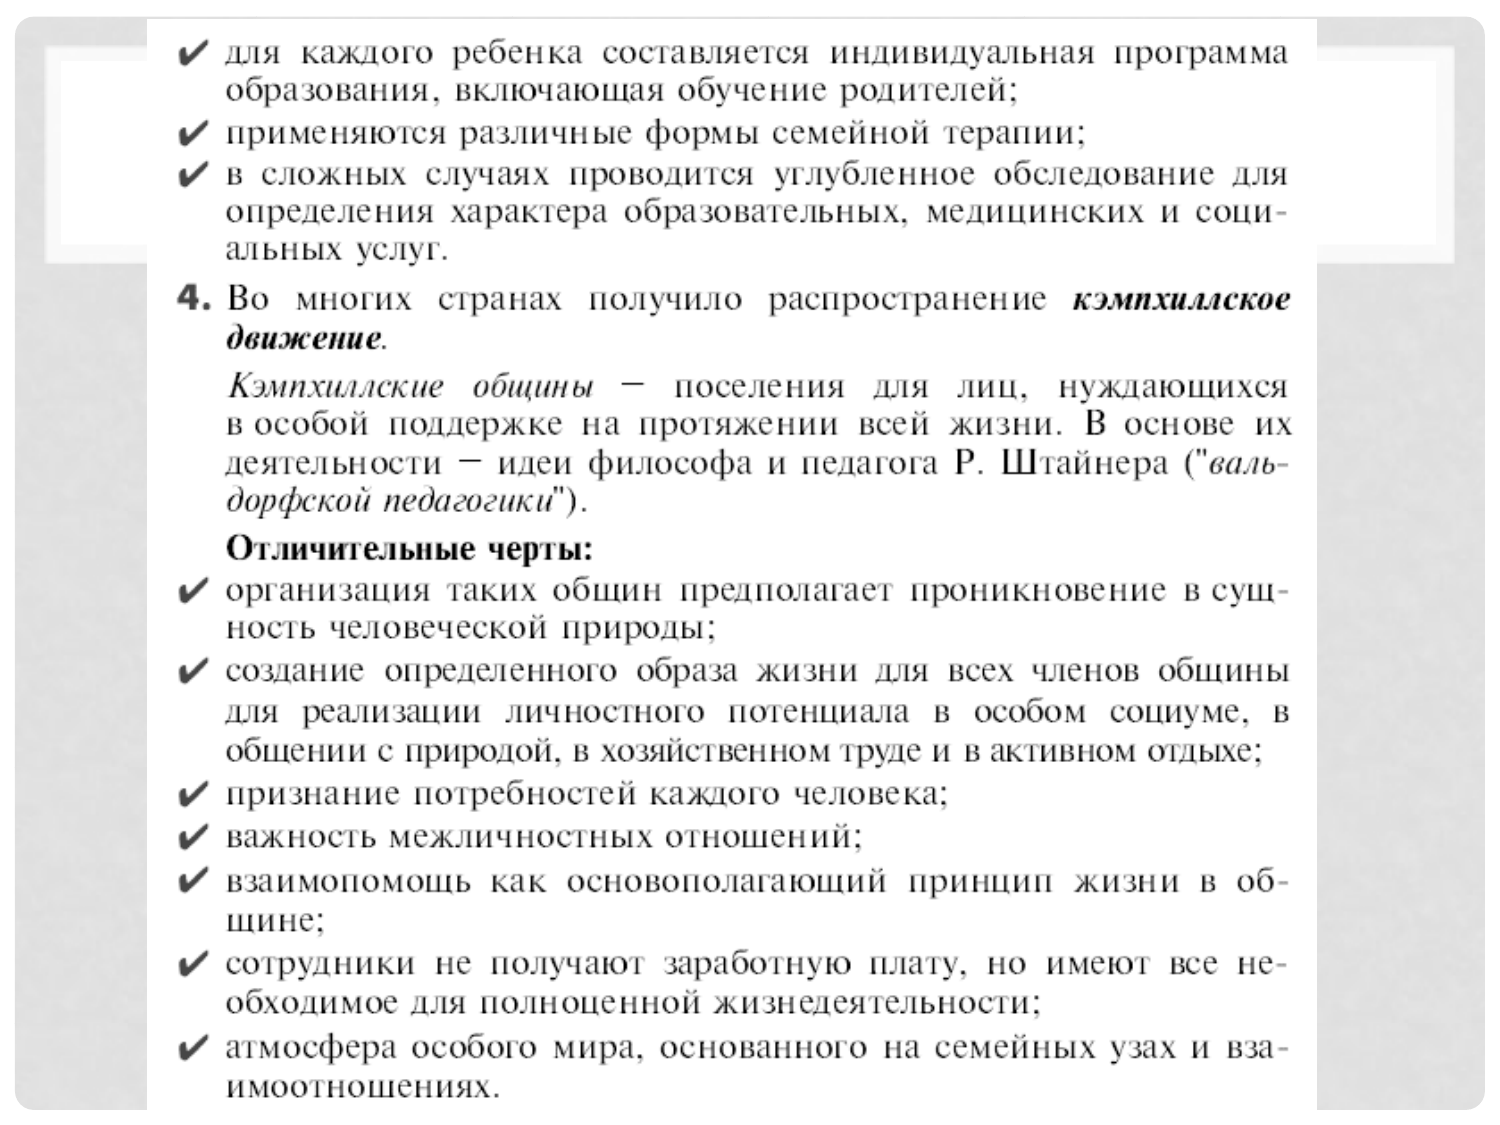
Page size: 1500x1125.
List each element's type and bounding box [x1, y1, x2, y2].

picture [147, 18, 1318, 1112]
